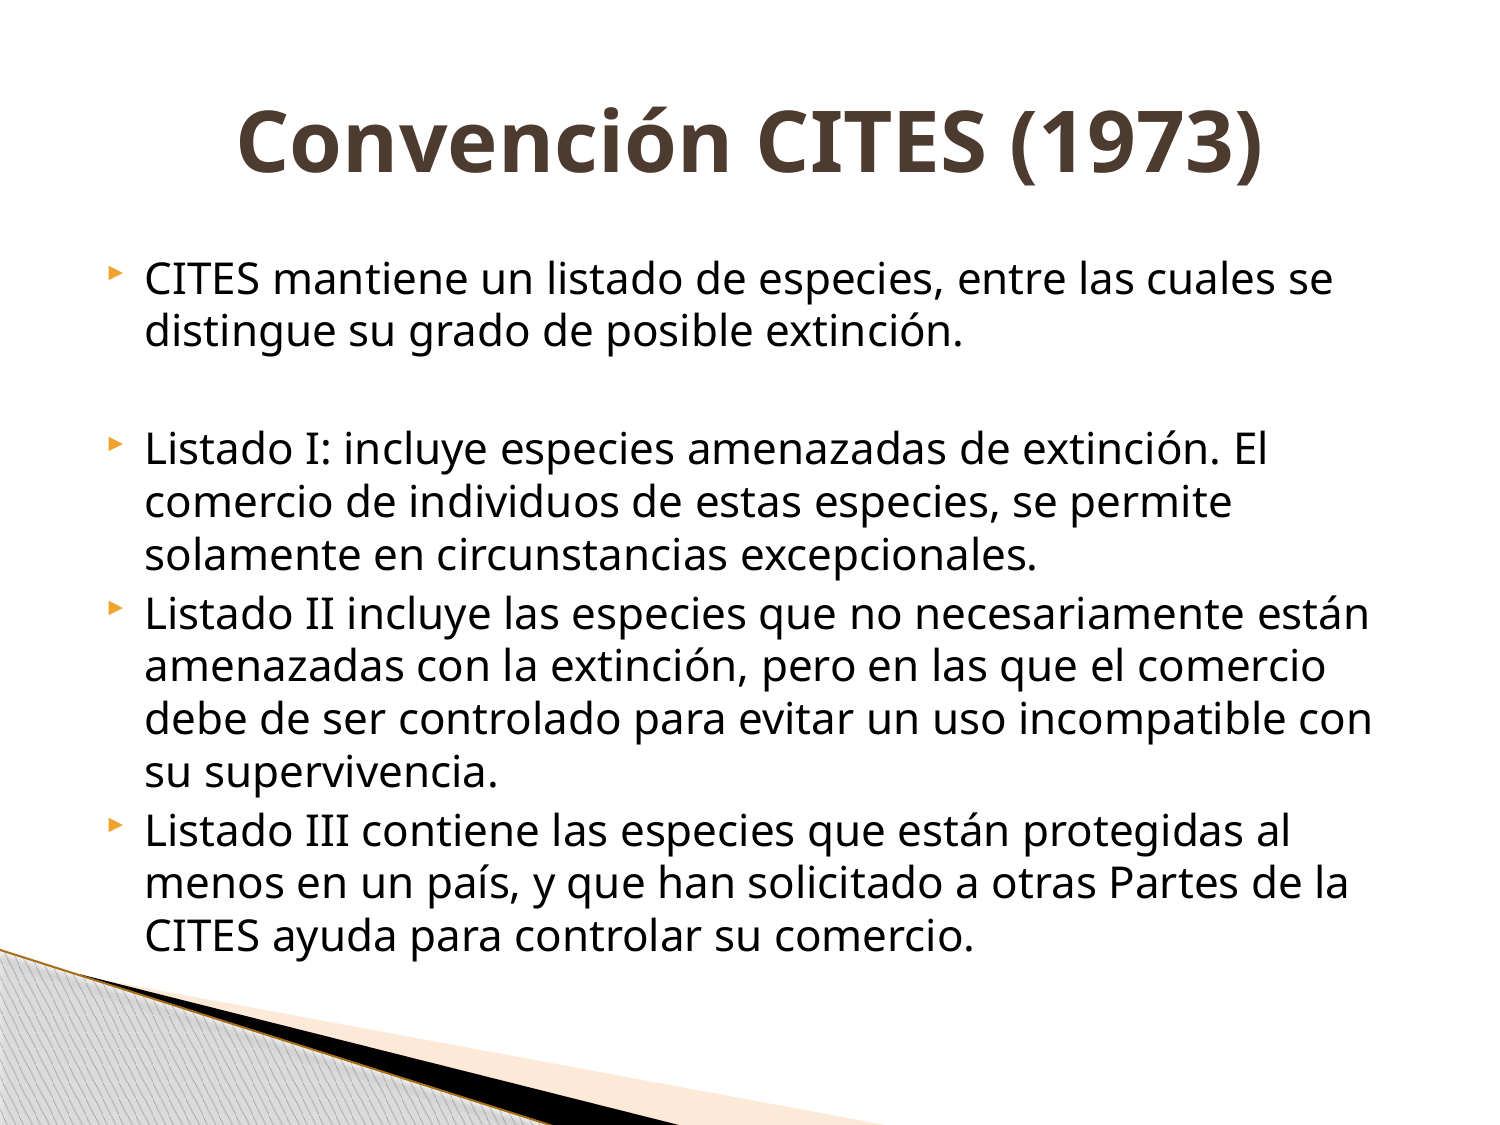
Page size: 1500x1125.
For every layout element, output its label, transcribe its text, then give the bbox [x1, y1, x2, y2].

title Convención CITES (1973) [75, 45, 1425, 233]
list CITES mantiene un listado de especies, entre las cuales se distingue su grado de posible extinción. Listado I: incluye especies amenazadas de extinción. El comercio de individuos de estas especies, se permite solamente en circunstancias excepcionales. Listado II incluye las especies que no necesariamente están amenazadas con la extinción, pero en las que el comercio debe de ser controlado para evitar un uso incompatible con su supervivencia. Listado III contiene las especies que están protegidas al menos en un país, y que han solicitado a otras Partes de la CITES ayuda para controlar su comercio. [75, 243, 1425, 986]
